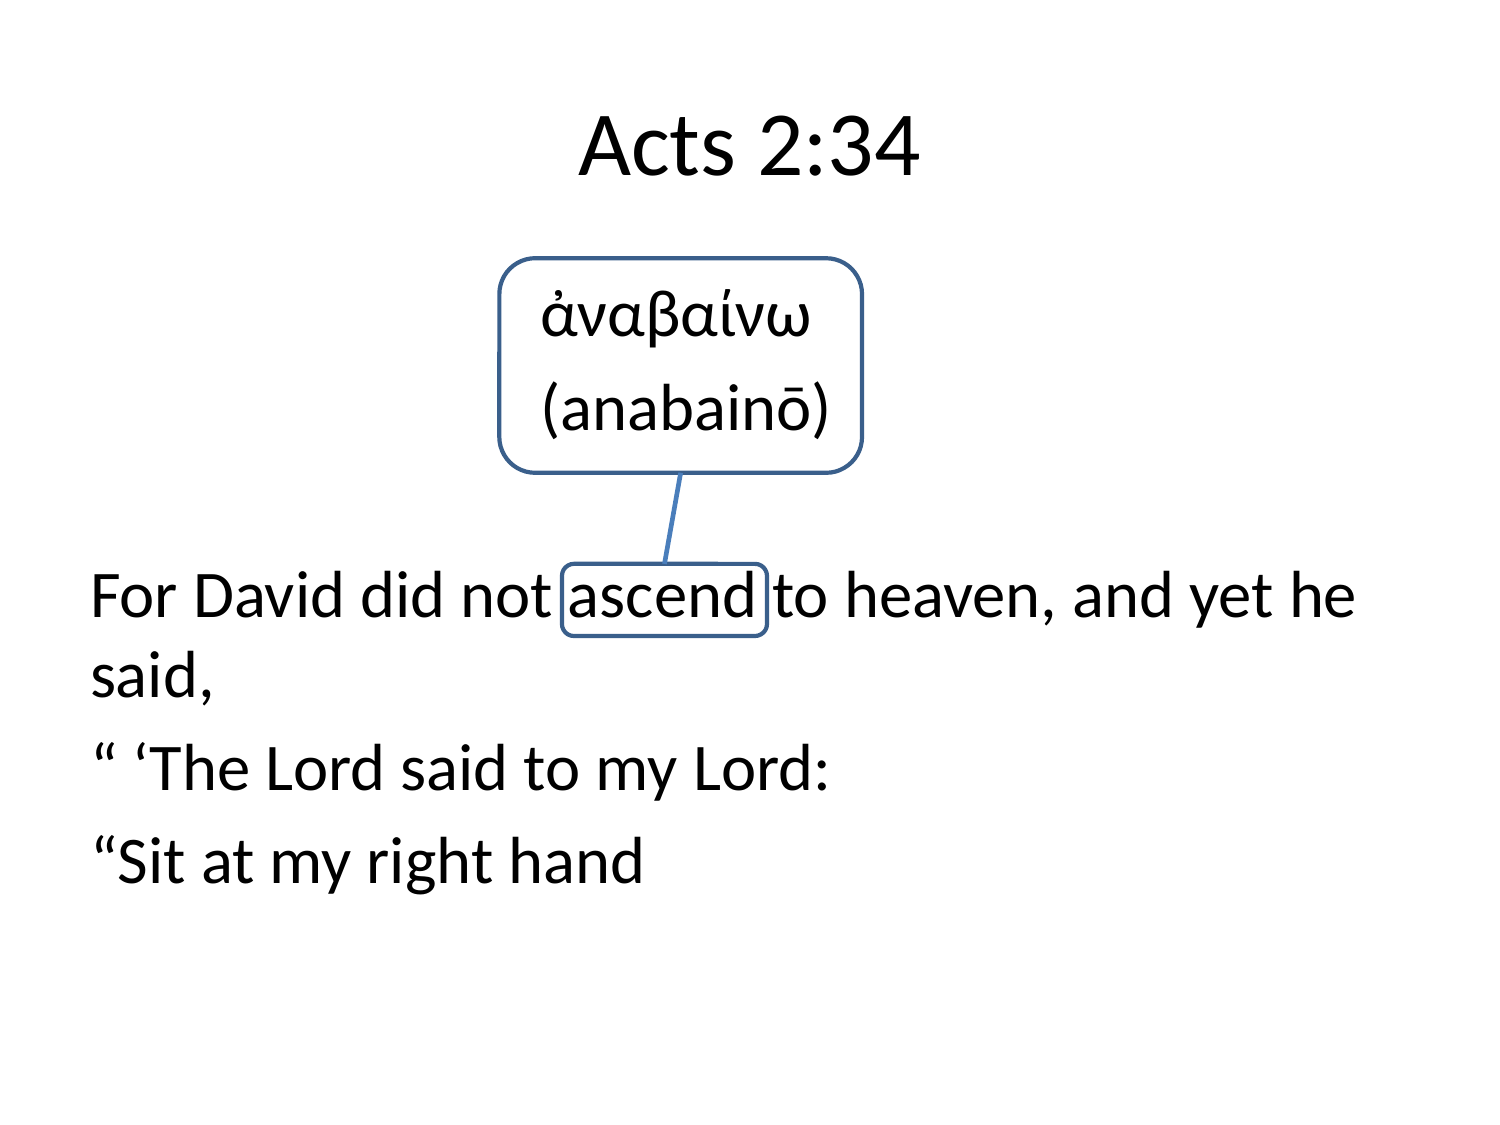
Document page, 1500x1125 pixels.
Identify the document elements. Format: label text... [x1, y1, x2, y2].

list ἀναβαίνω (anabainō) For David did not ascend to heaven, and yet he said, “ ‘The Lord said to my Lord: “Sit at my right hand [75, 262, 1425, 1005]
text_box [664, 472, 681, 565]
text_box [559, 561, 770, 639]
title Acts 2:34 [75, 45, 1425, 233]
text_box [497, 256, 865, 475]
